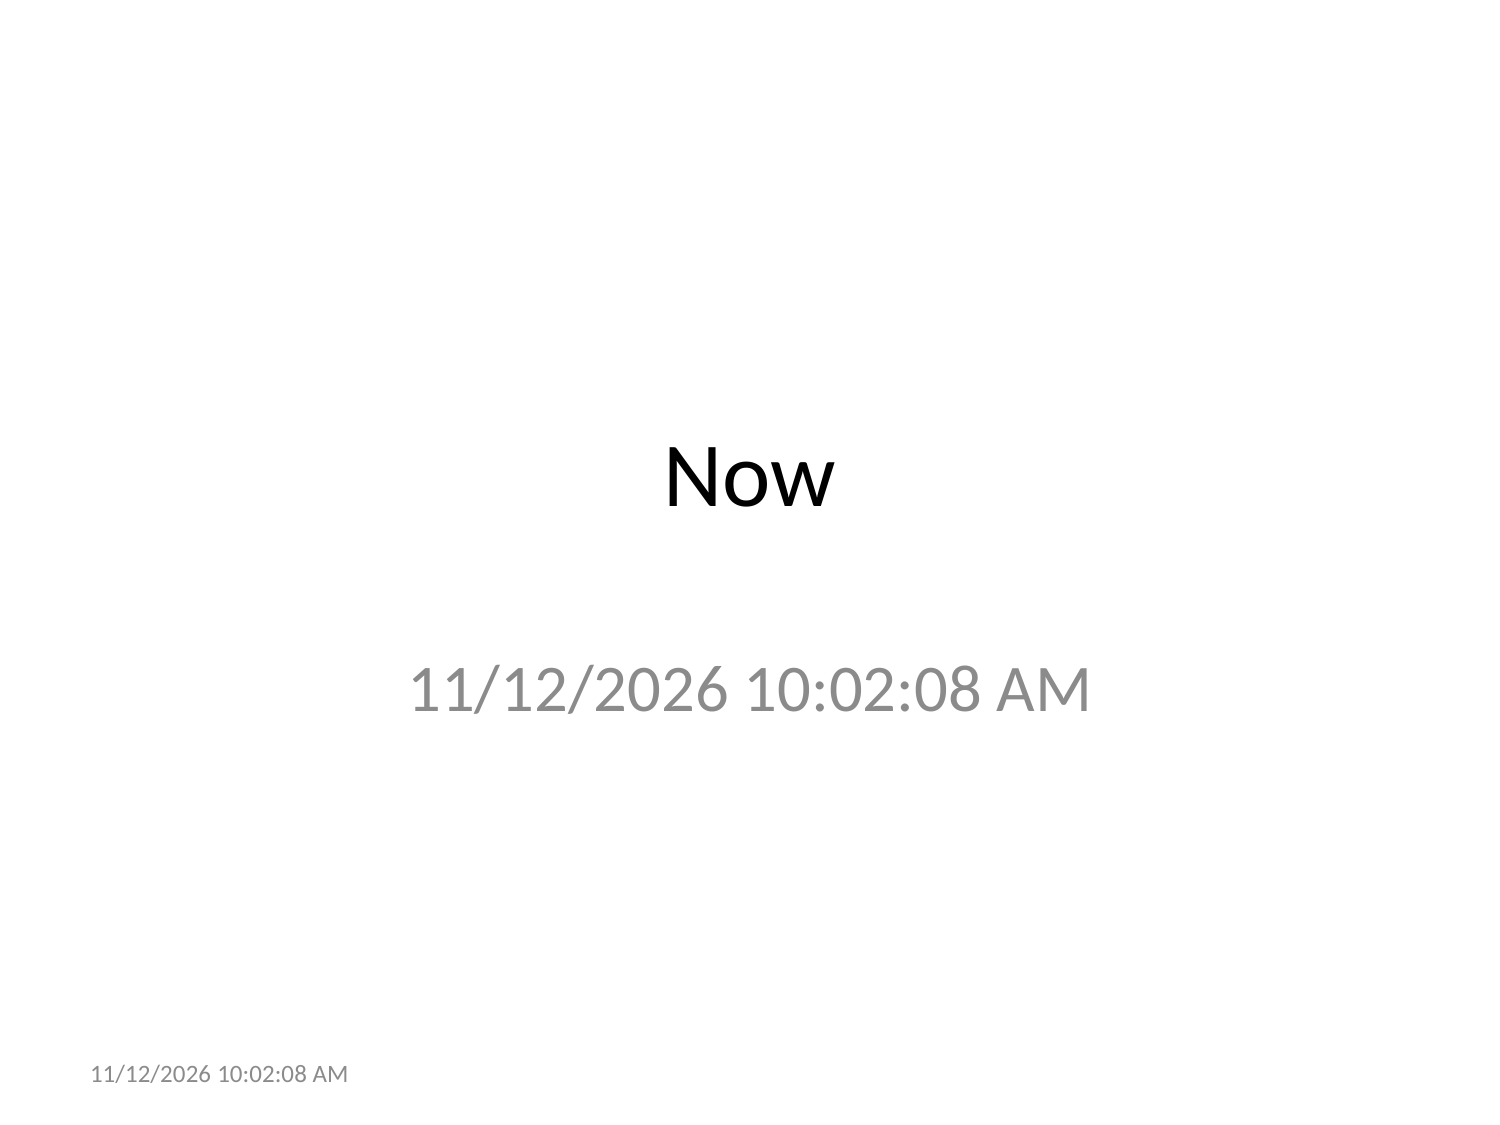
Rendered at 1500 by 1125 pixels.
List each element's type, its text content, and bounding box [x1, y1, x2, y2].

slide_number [75, 1042, 425, 1103]
title Now [112, 349, 1388, 591]
subtitle 2011-12-19 10:20:04 AM [225, 637, 1275, 925]
